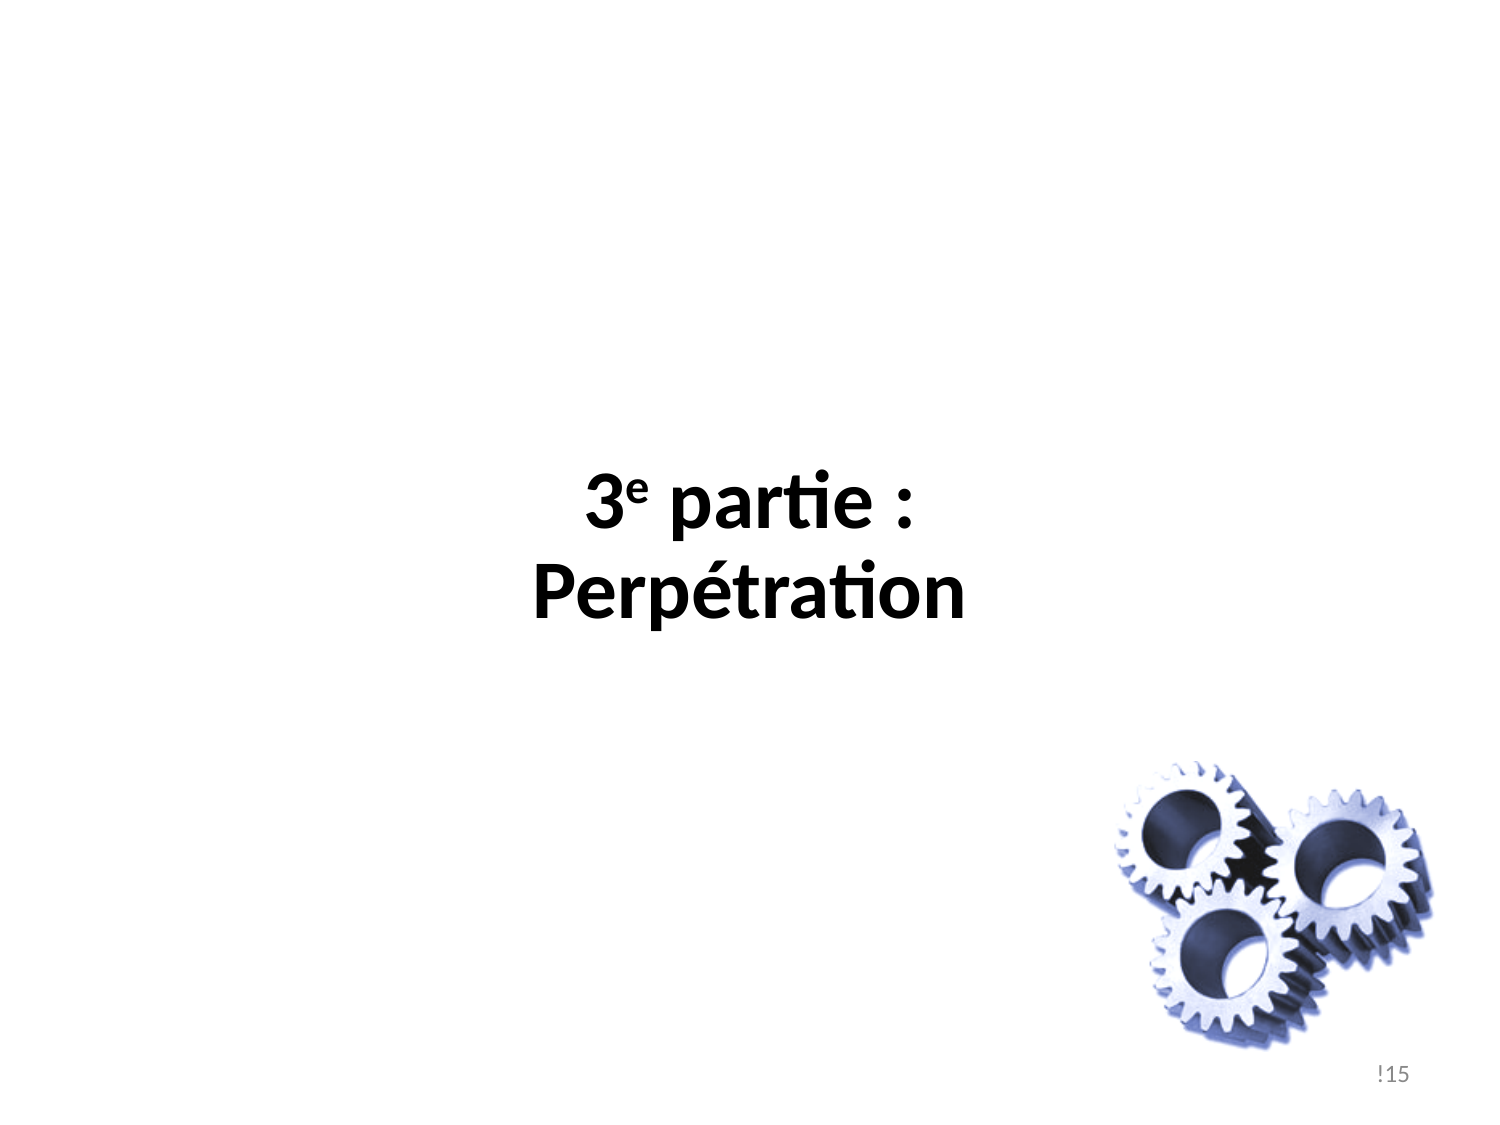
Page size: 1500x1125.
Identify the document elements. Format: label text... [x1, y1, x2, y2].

slide_number !15 [1074, 1042, 1425, 1103]
title 3e partie : Perpétration [74, 452, 1426, 641]
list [1112, 761, 1436, 1052]
